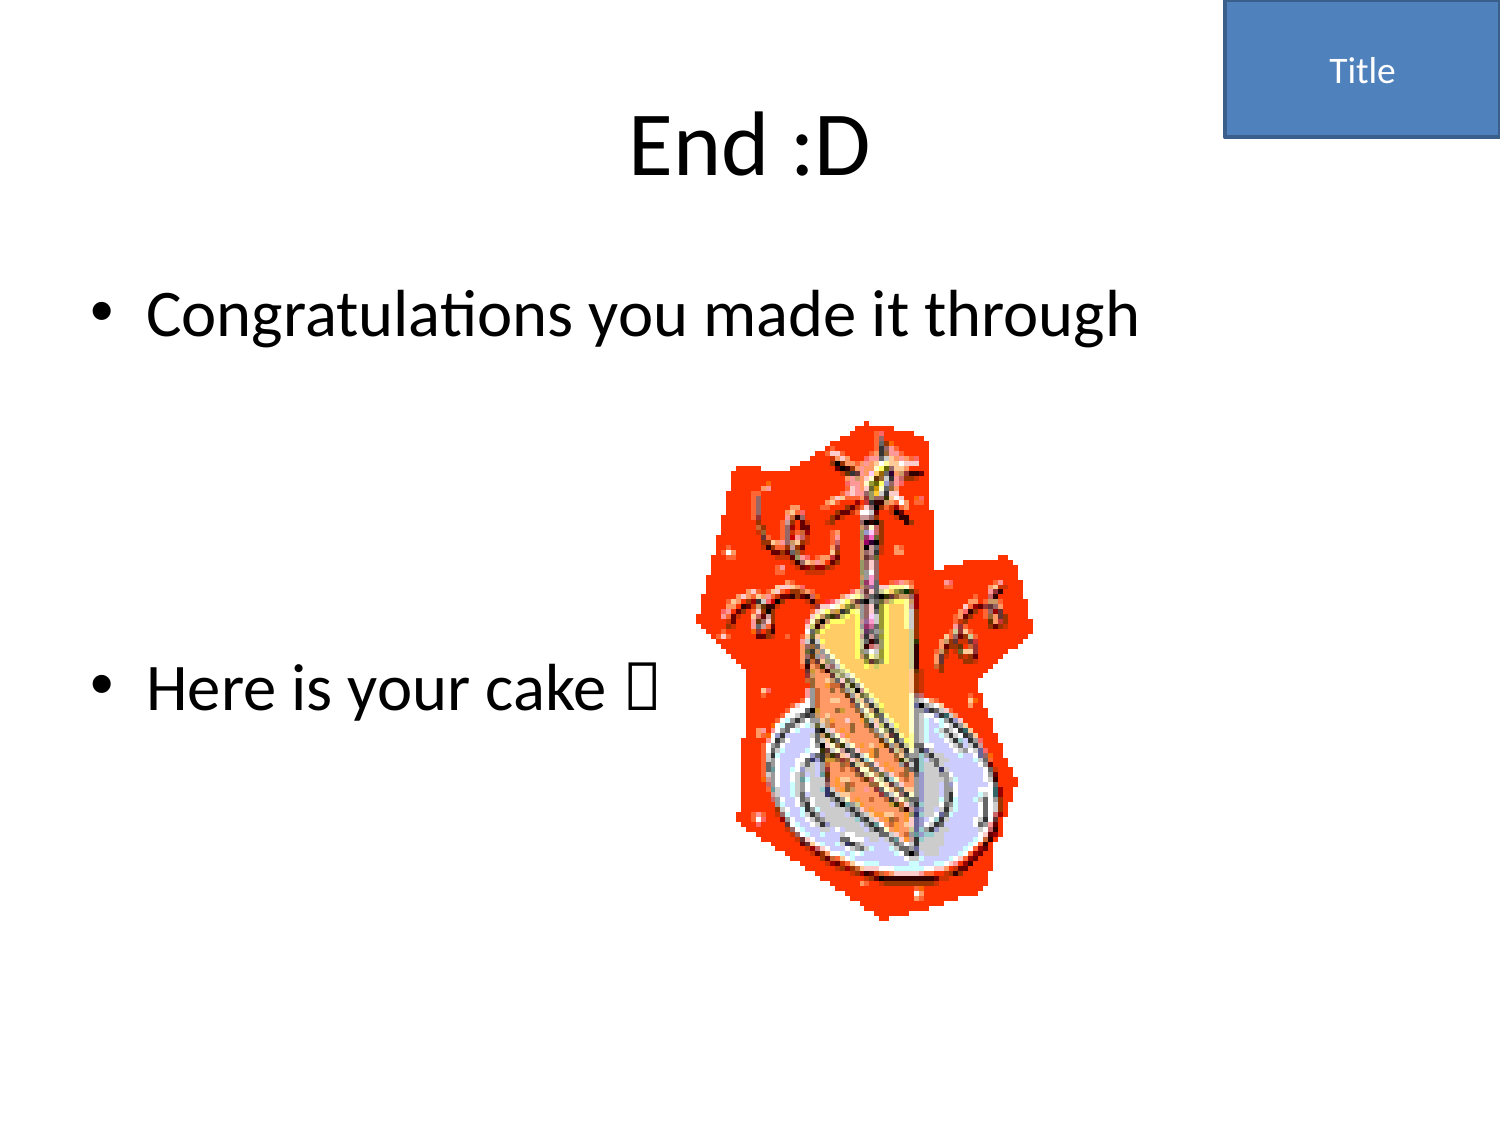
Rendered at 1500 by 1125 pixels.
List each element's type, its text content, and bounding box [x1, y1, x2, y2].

title End :D [75, 45, 1425, 233]
picture [687, 412, 1038, 931]
list Congratulations you made it through Here is your cake  [75, 262, 1425, 1005]
text_box Title [1223, 0, 1500, 139]
